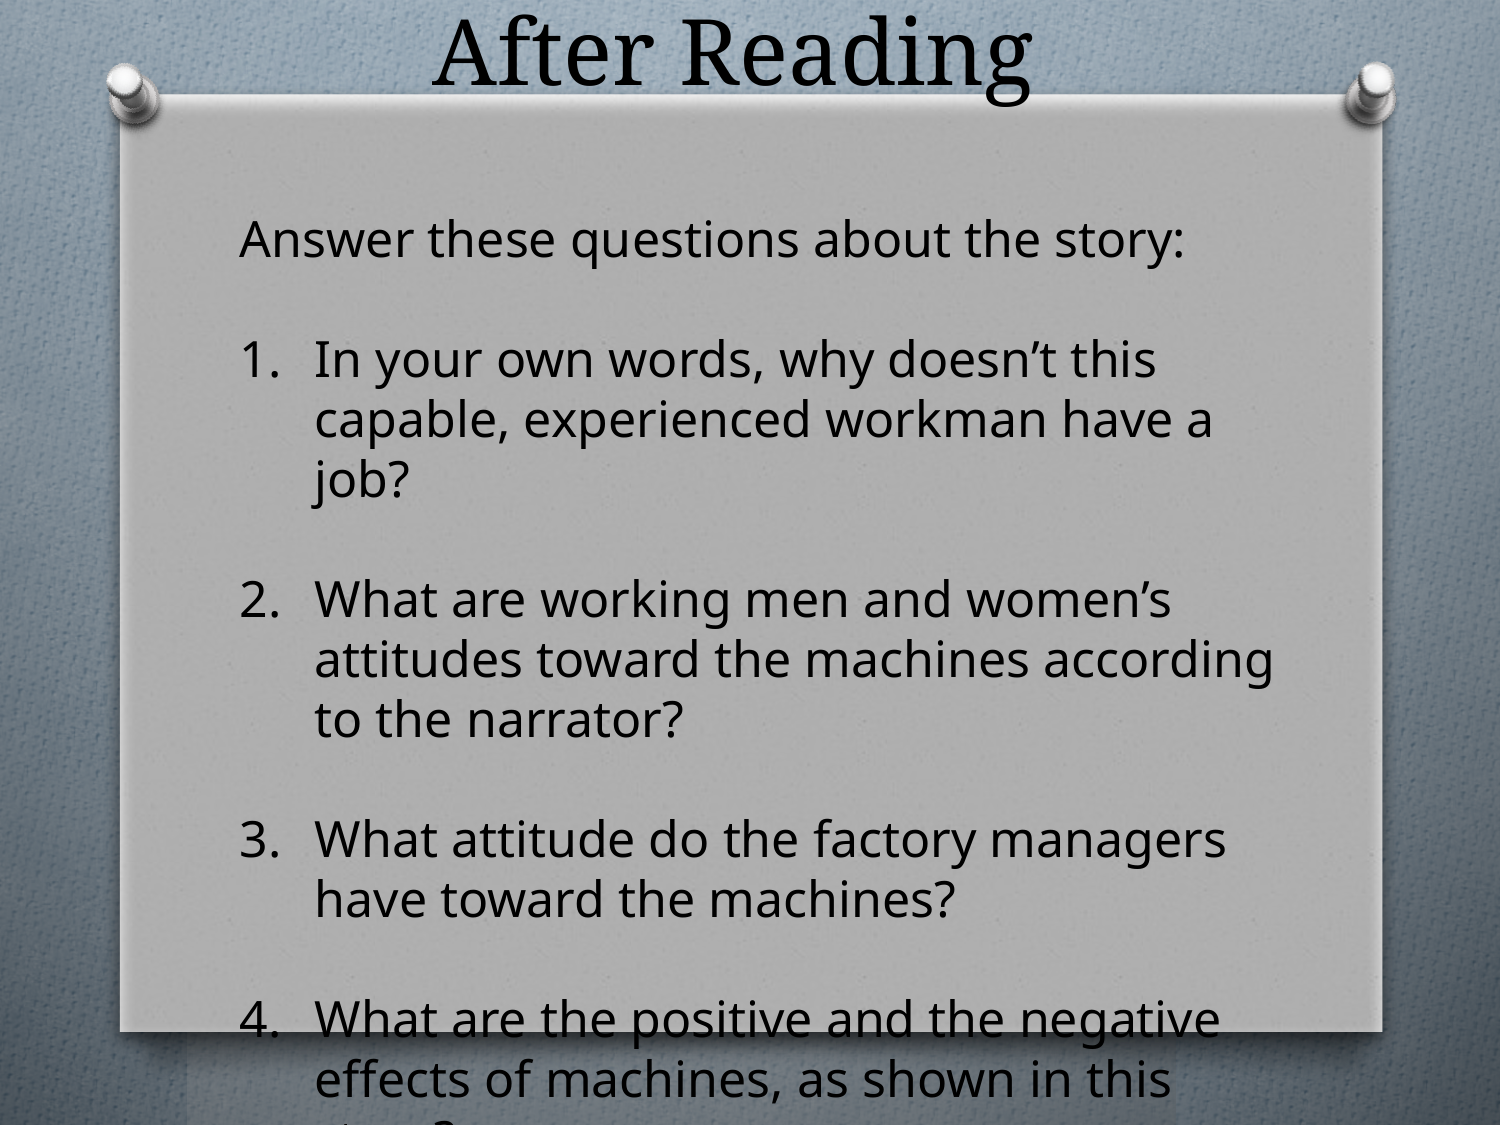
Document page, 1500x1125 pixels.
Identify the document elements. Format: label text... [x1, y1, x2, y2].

picture [75, 29, 163, 153]
picture [1317, 35, 1439, 156]
text_box Answer these questions about the story: In your own words, why doesn’t this capable, experienced workman have a job? What are working men and women’s attitudes toward the machines according to the narrator? What attitude do the factory managers have toward the machines? What are the positive and the negative effects of machines, as shown in this story? [224, 199, 1338, 1125]
title After Reading [162, 0, 1306, 148]
